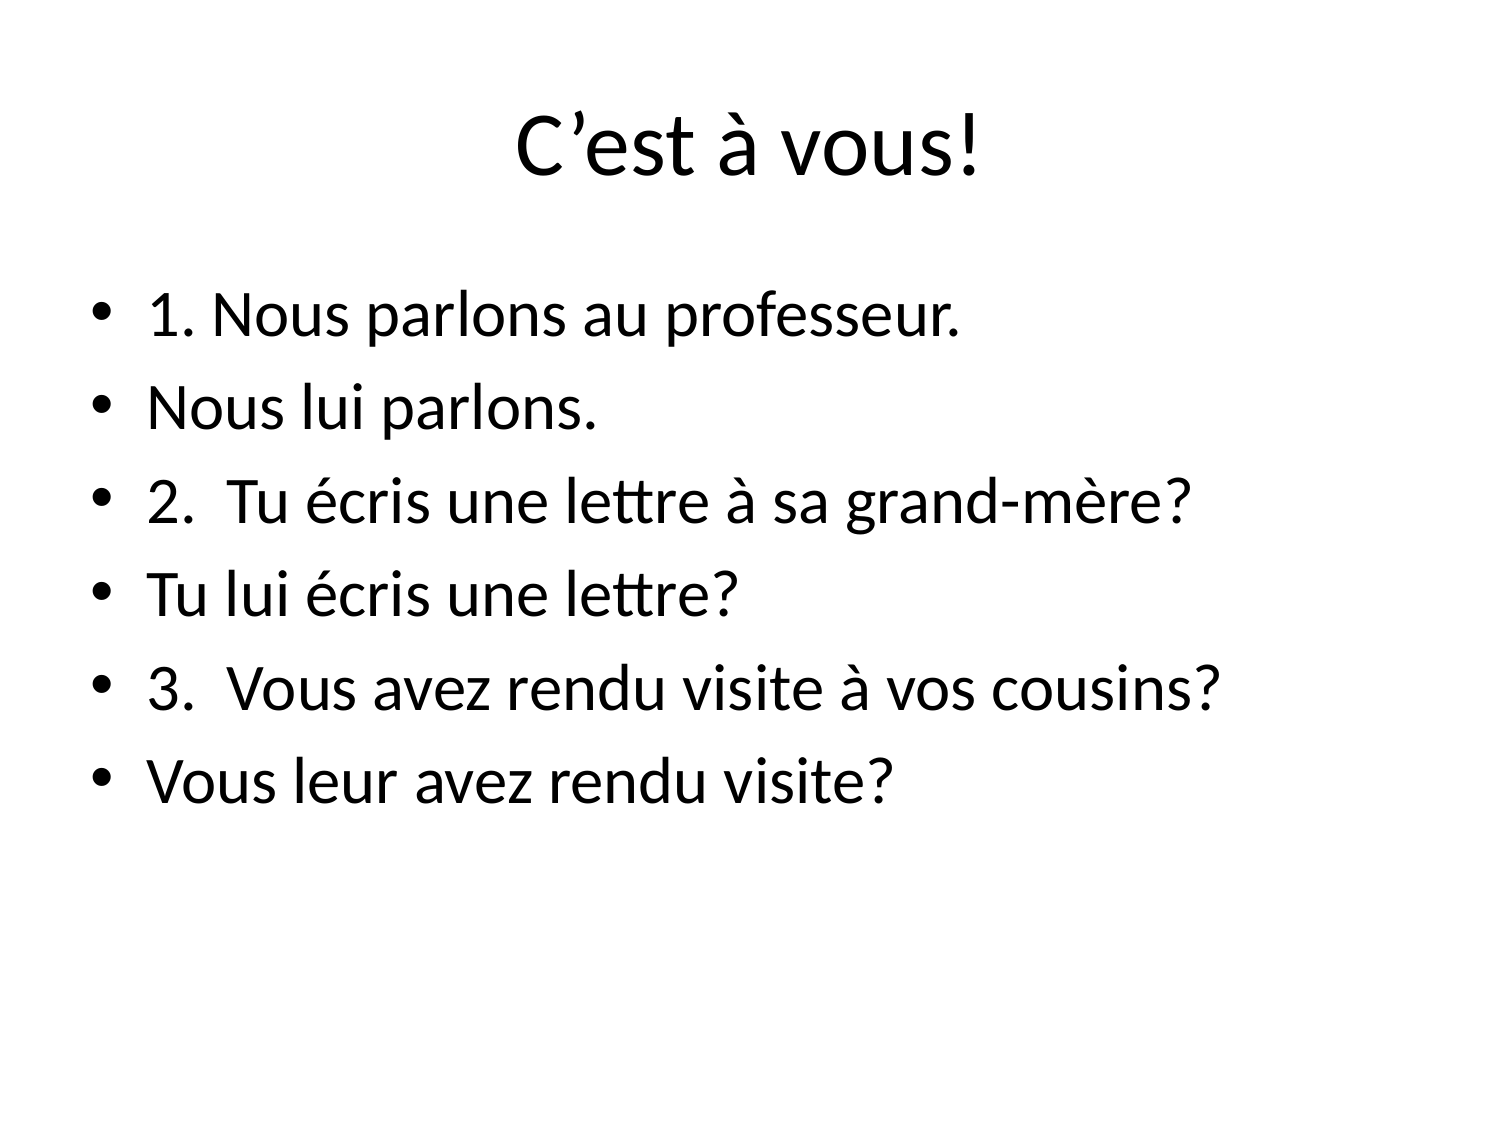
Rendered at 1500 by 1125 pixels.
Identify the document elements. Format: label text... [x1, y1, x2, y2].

title C’est à vous! [75, 45, 1425, 233]
list 1. Nous parlons au professeur. Nous lui parlons. 2. Tu écris une lettre à sa grand-mère? Tu lui écris une lettre? 3. Vous avez rendu visite à vos cousins? Vous leur avez rendu visite? [75, 262, 1425, 1005]
